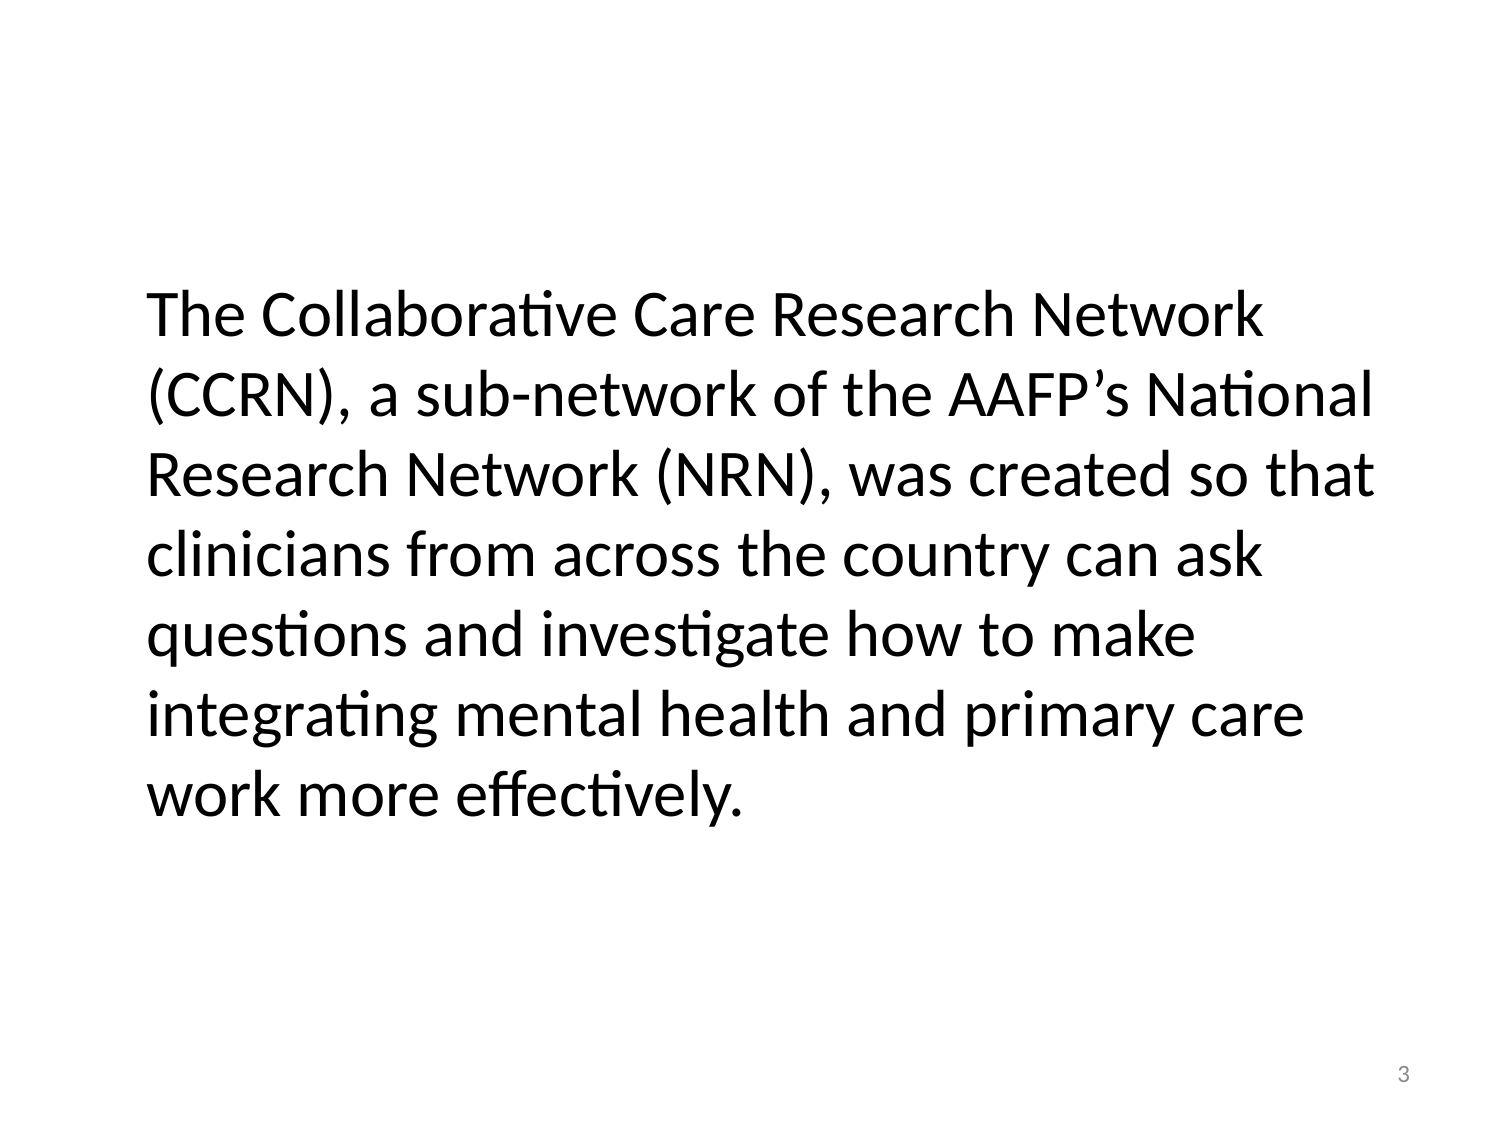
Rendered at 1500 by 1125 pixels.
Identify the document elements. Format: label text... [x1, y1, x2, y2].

slide_number 3 [1074, 1042, 1425, 1103]
list The Collaborative Care Research Network (CCRN), a sub-network of the AAFP’s National Research Network (NRN), was created so that clinicians from across the country can ask questions and investigate how to make integrating mental health and primary care work more effectively. [74, 262, 1426, 1006]
